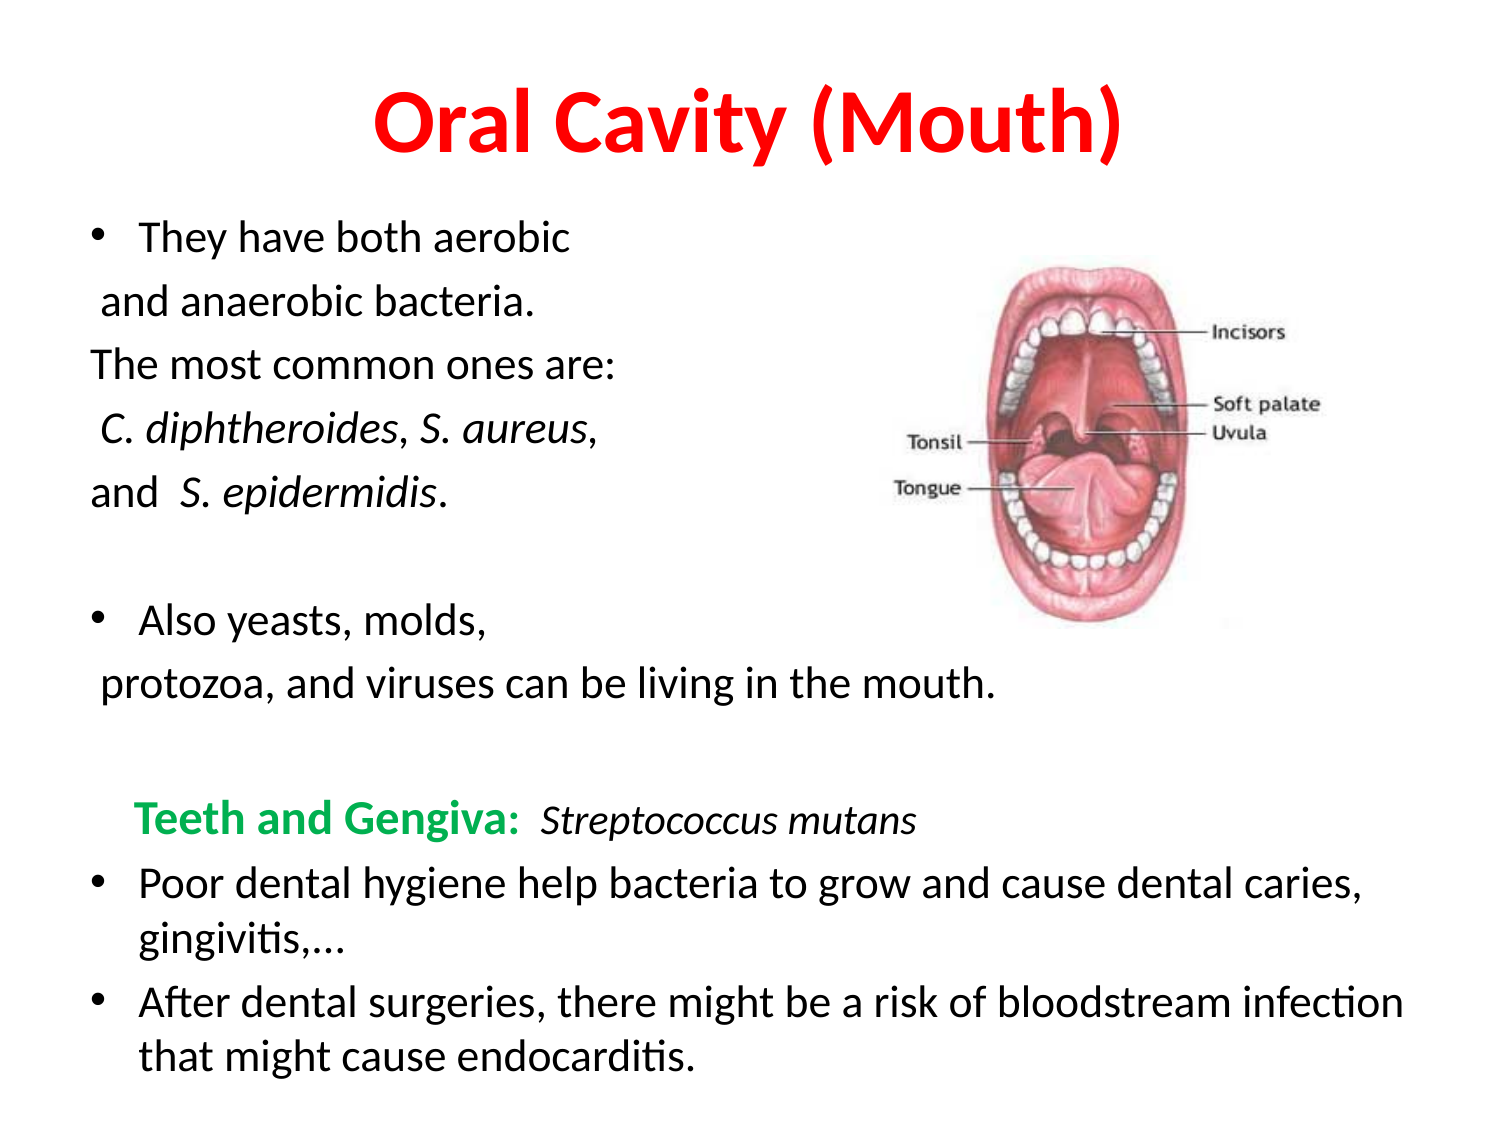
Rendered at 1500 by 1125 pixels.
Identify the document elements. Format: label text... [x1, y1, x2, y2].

list They have both aerobic and anaerobic bacteria. The most common ones are: C. diphtheroides, S. aureus, and S. epidermidis. Also yeasts, molds, protozoa, and viruses can be living in the mouth. Teeth and Gengiva: Streptococcus mutans Poor dental hygiene help bacteria to grow and cause dental caries, gingivitis,... After dental surgeries, there might be a risk of bloodstream infection that might cause endocarditis. [75, 199, 1425, 1094]
title Oral Cavity (Mouth) [75, 45, 1425, 188]
picture [879, 255, 1334, 629]
